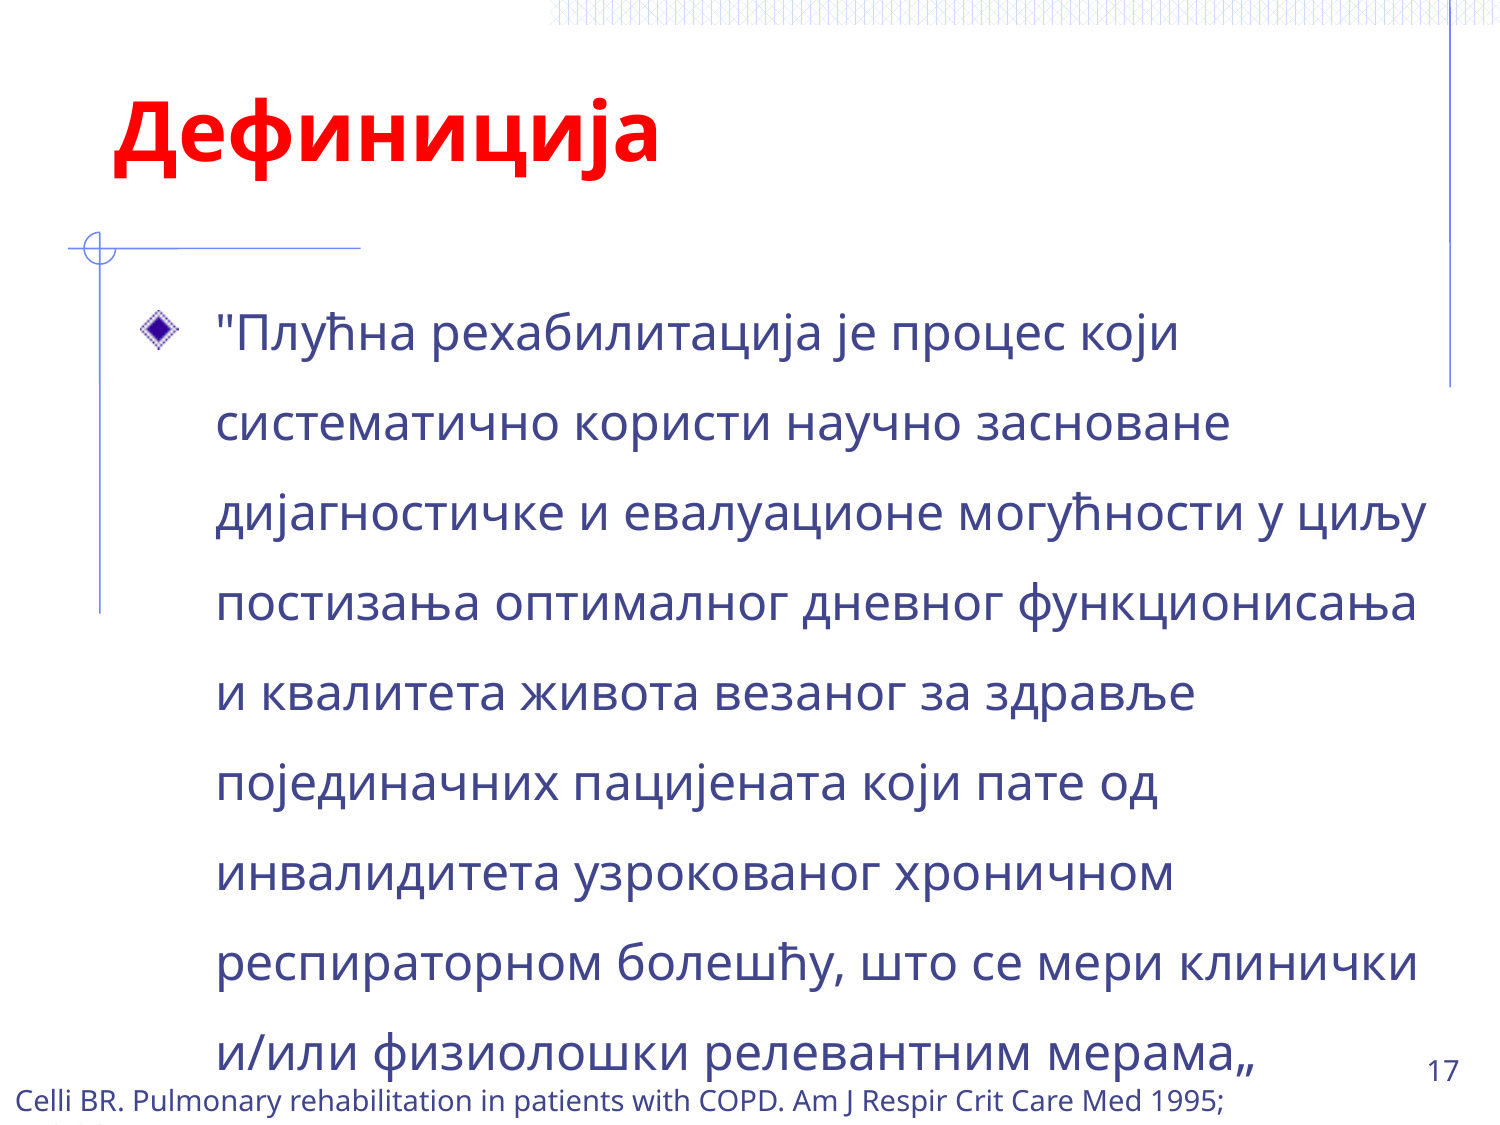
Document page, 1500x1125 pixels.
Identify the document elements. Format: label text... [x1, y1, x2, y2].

picture [140, 310, 179, 350]
list "Плућна рехабилитација је процес који систематично користи научно засноване дијагностичке и евалуационе могућности у циљу постизања оптималног дневног функционисања и квалитета живота везаног за здравље појединачних пацијената који пате од инвалидитета узрокованог хроничном респираторном болешћу, што се мери клинички и/или физиолошки релевантним мерама„ [124, 262, 1451, 938]
text_box Celli BR. Pulmonary rehabilitation in patients with COPD. Am J Respir Crit Care Med 1995; 152:861-4 [0, 1074, 1338, 1125]
slide_number 17 [1162, 1025, 1475, 1100]
title Дефиниција [99, 0, 1376, 188]
